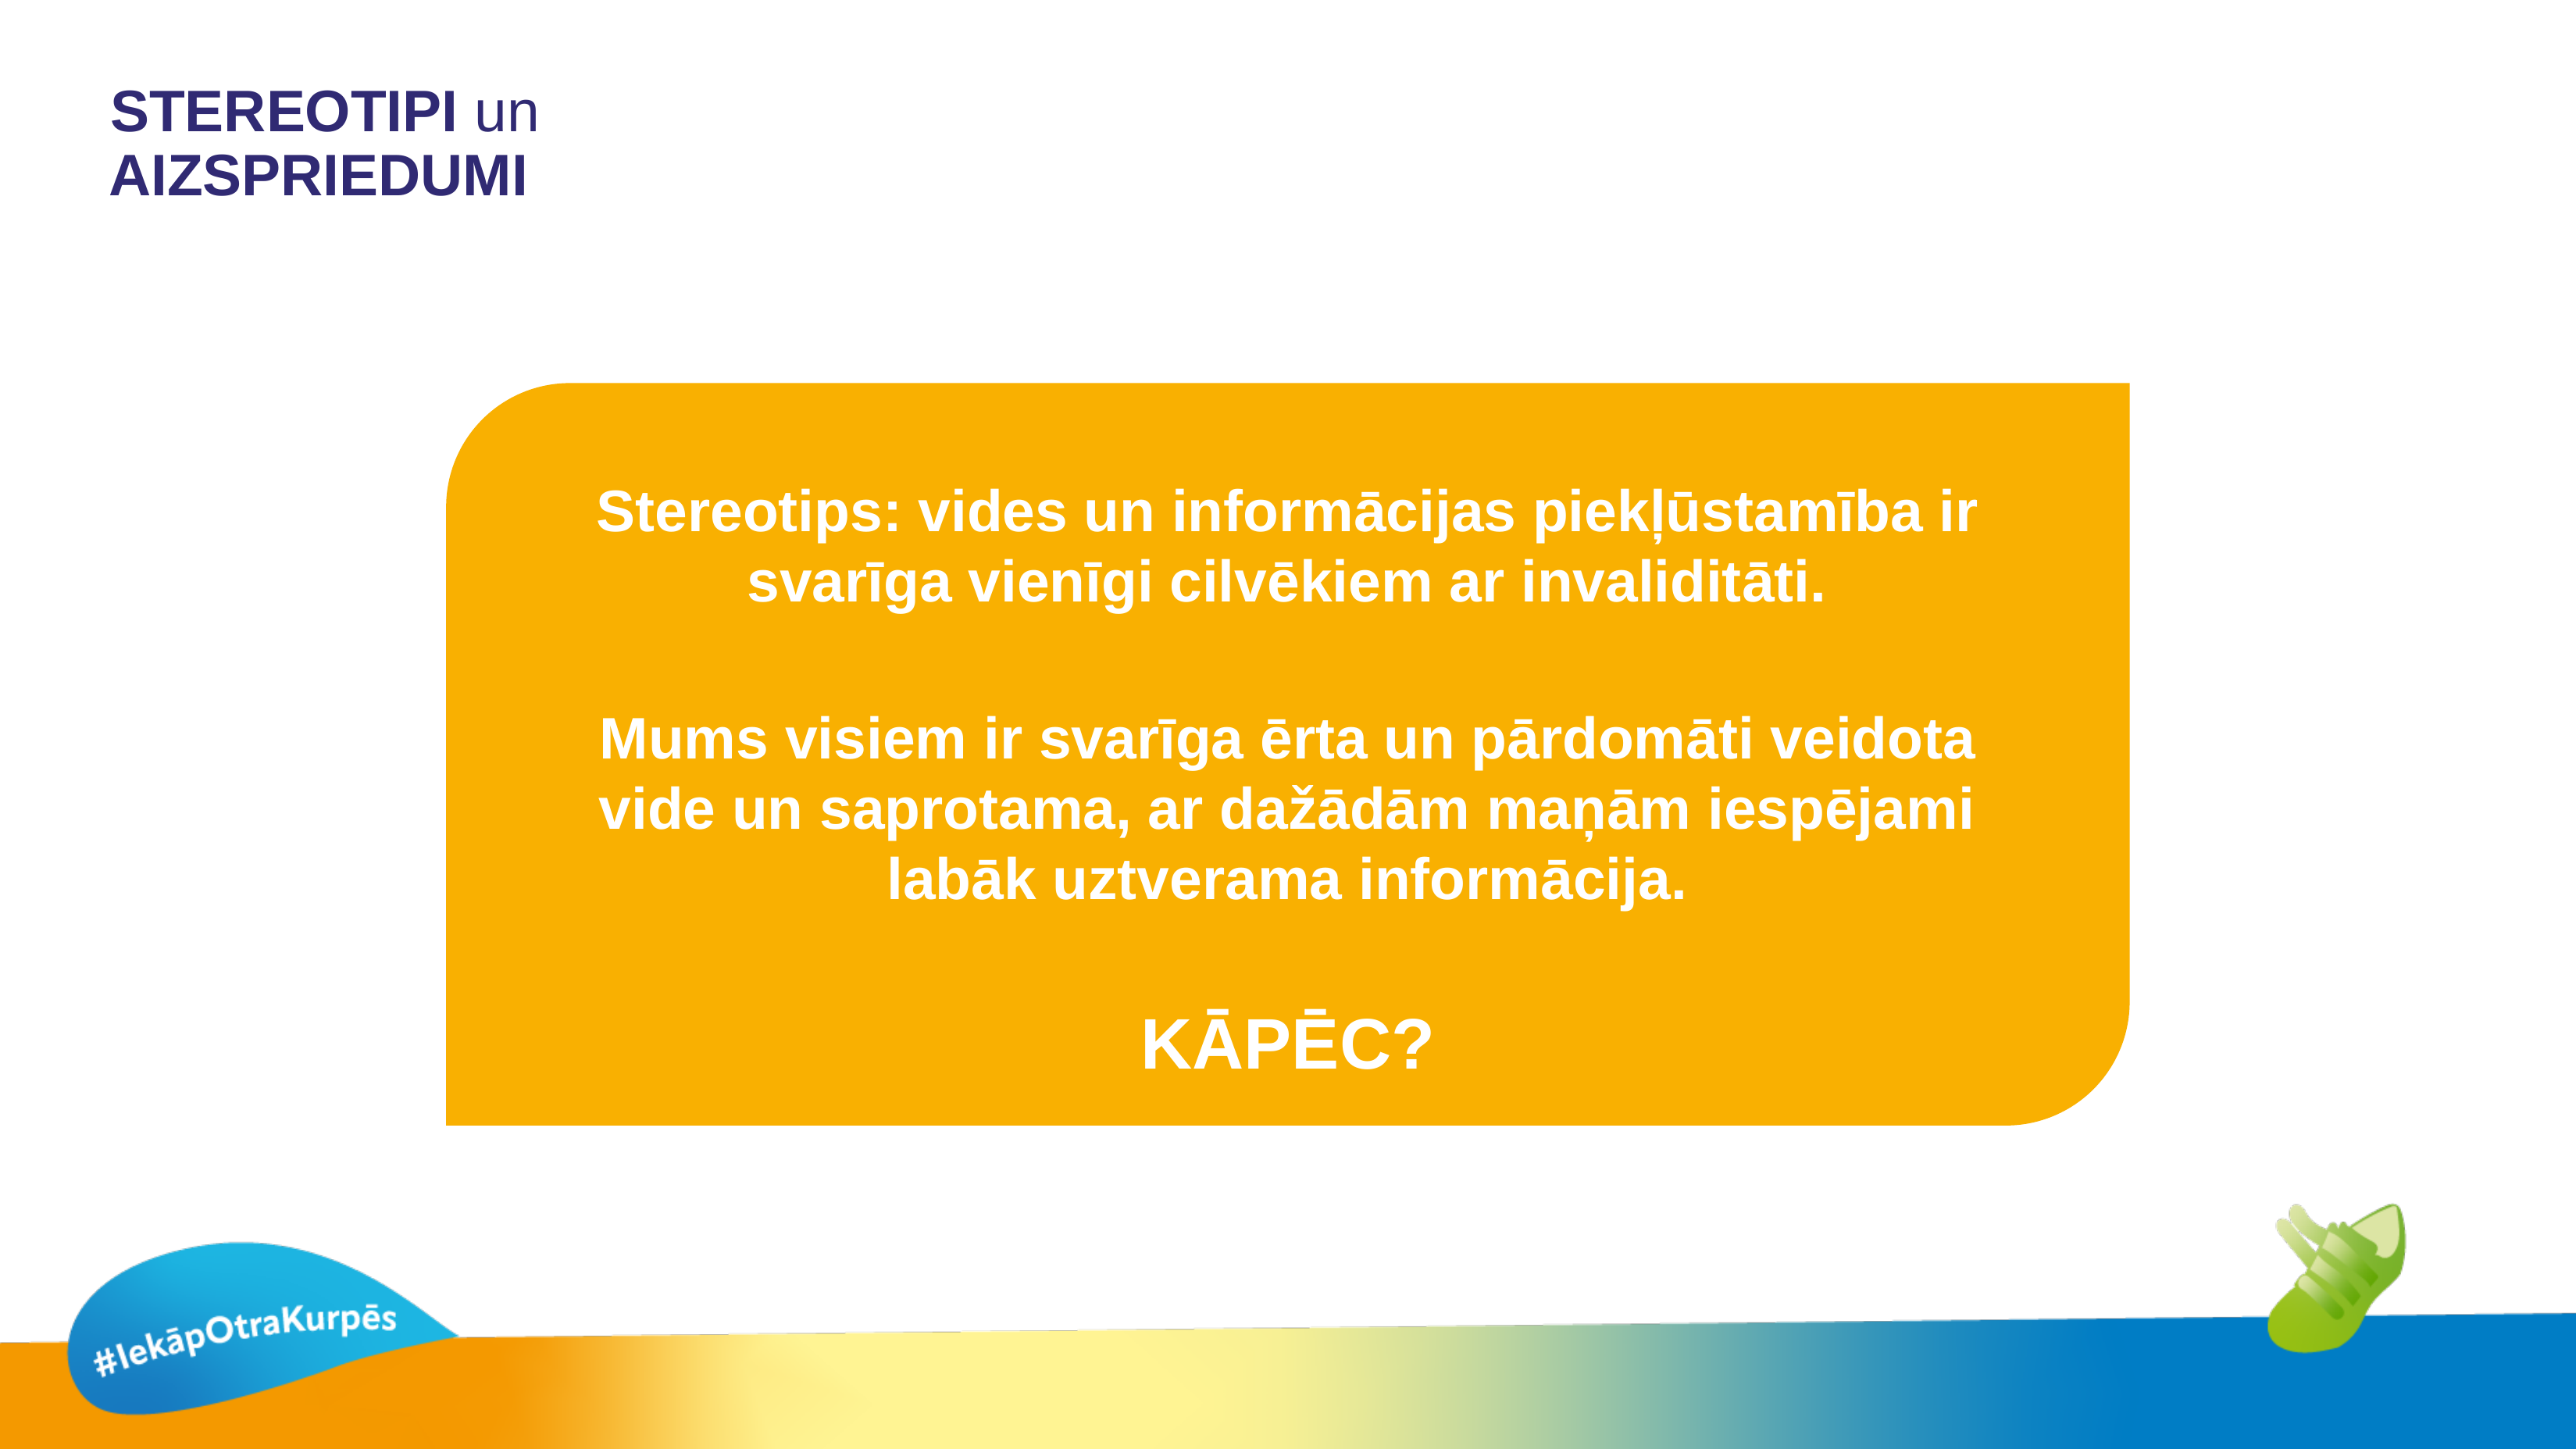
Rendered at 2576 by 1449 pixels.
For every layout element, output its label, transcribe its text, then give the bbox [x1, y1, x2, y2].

title STEREOTIPI un AIZSPRIEDUMI [109, 80, 814, 206]
picture [0, 1144, 2576, 1449]
text_box Stereotips: vides un informācijas piekļūstamība ir svarīga vienīgi cilvēkiem ar invaliditāti. Mums visiem ir svarīga ērta un pārdomāti veidota vide un saprotama, ar dažādām maņām iespējami labāk uztverama informācija. KĀPĒC? [576, 473, 2000, 1090]
text_box [446, 383, 2130, 1126]
